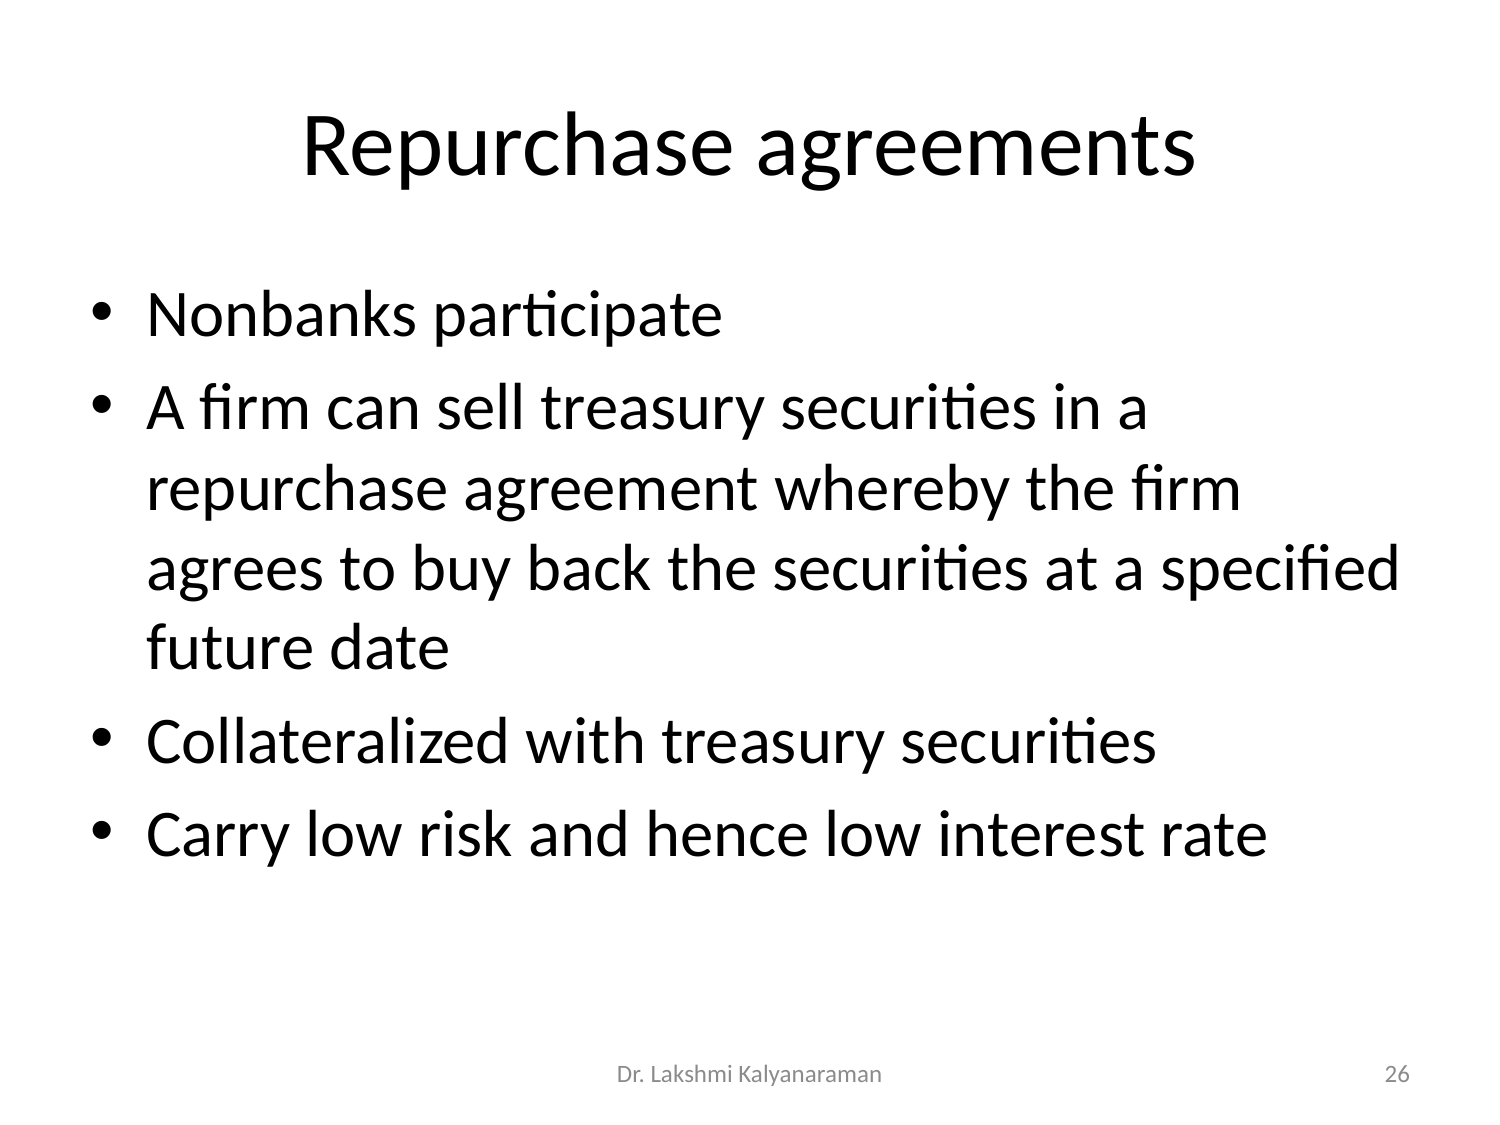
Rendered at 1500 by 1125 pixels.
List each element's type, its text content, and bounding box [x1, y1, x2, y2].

footer Dr. Lakshmi Kalyanaraman [512, 1042, 988, 1103]
slide_number 26 [1074, 1042, 1425, 1103]
title Repurchase agreements [75, 45, 1425, 233]
list Nonbanks participate A firm can sell treasury securities in a repurchase agreement whereby the firm agrees to buy back the securities at a specified future date Collateralized with treasury securities Carry low risk and hence low interest rate [75, 262, 1425, 1005]
